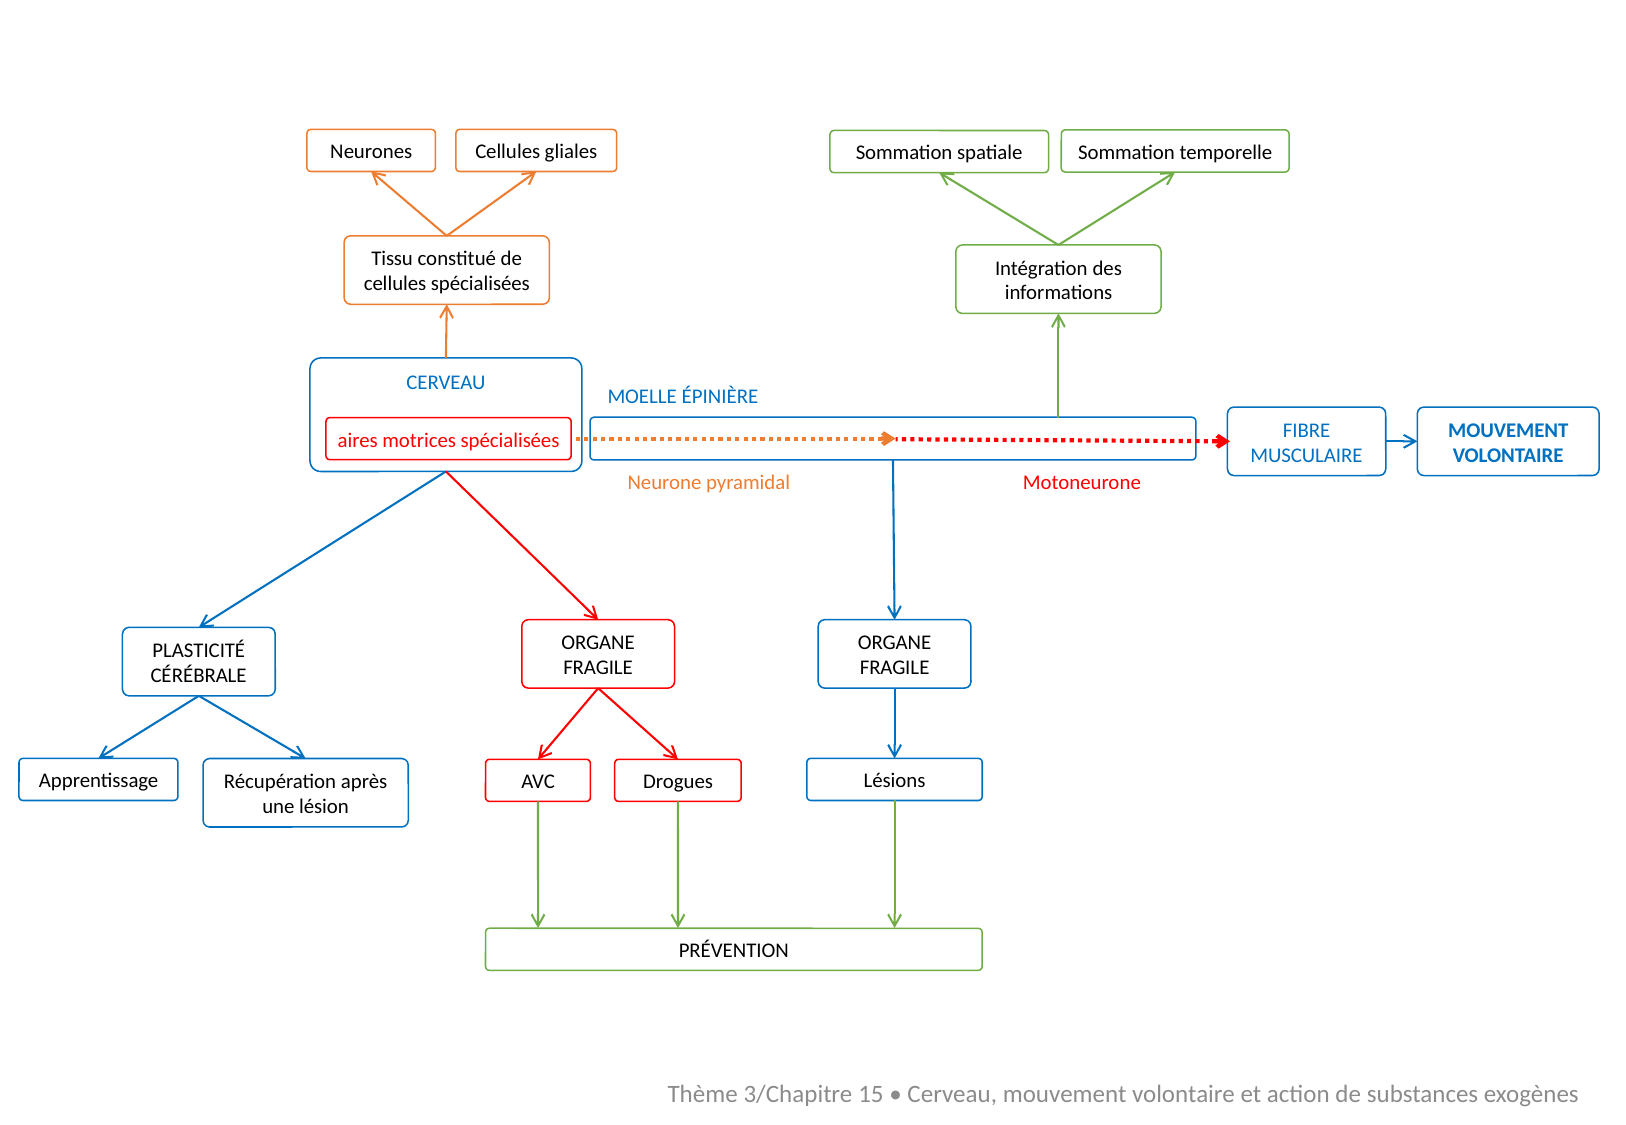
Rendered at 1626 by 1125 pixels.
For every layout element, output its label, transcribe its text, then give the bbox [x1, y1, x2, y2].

text_box AVC [485, 759, 591, 802]
text_box ORGANE FRAGILE [521, 619, 675, 689]
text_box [445, 472, 599, 620]
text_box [537, 688, 598, 759]
text_box ORGANE FRAGILE [818, 619, 971, 689]
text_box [371, 171, 446, 236]
text_box PRÉVENTION [485, 928, 983, 971]
text_box Neurone pyramidal [606, 460, 812, 503]
text_box PLASTICITÉ CÉRÉBRALE [122, 627, 276, 696]
text_box MOELLE ÉPINIÈRE [580, 373, 786, 417]
text_box Tissu constitué de cellules spécialisées [344, 235, 550, 305]
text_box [446, 171, 537, 236]
text_box Intégration des informations [955, 245, 1162, 314]
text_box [598, 688, 678, 759]
text_box Neurones [306, 129, 436, 172]
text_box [939, 172, 1058, 245]
text_box Lésions [806, 758, 983, 801]
text_box aires motrices spécialisées [325, 417, 572, 460]
text_box Récupération après une lésion [203, 758, 409, 828]
text_box CERVEAU [309, 357, 582, 472]
footer Thème 3/Chapitre 15 • Cerveau, mouvement volontaire et action de substances exogènes [0, 1071, 1625, 1125]
text_box MOUVEMENT VOLONTAIRE [1417, 407, 1600, 476]
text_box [198, 471, 446, 627]
text_box Motoneurone [979, 460, 1185, 503]
text_box [590, 439, 1196, 460]
text_box Apprentissage [18, 758, 178, 801]
text_box Sommation temporelle [1061, 129, 1290, 173]
text_box Sommation spatiale [829, 130, 1049, 173]
text_box [590, 417, 1196, 439]
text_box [98, 696, 198, 759]
text_box Cellules gliales [455, 129, 617, 172]
text_box Drogues [614, 759, 742, 802]
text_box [198, 696, 306, 759]
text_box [1058, 172, 1176, 245]
text_box FIBRE MUSCULAIRE [1227, 407, 1386, 476]
